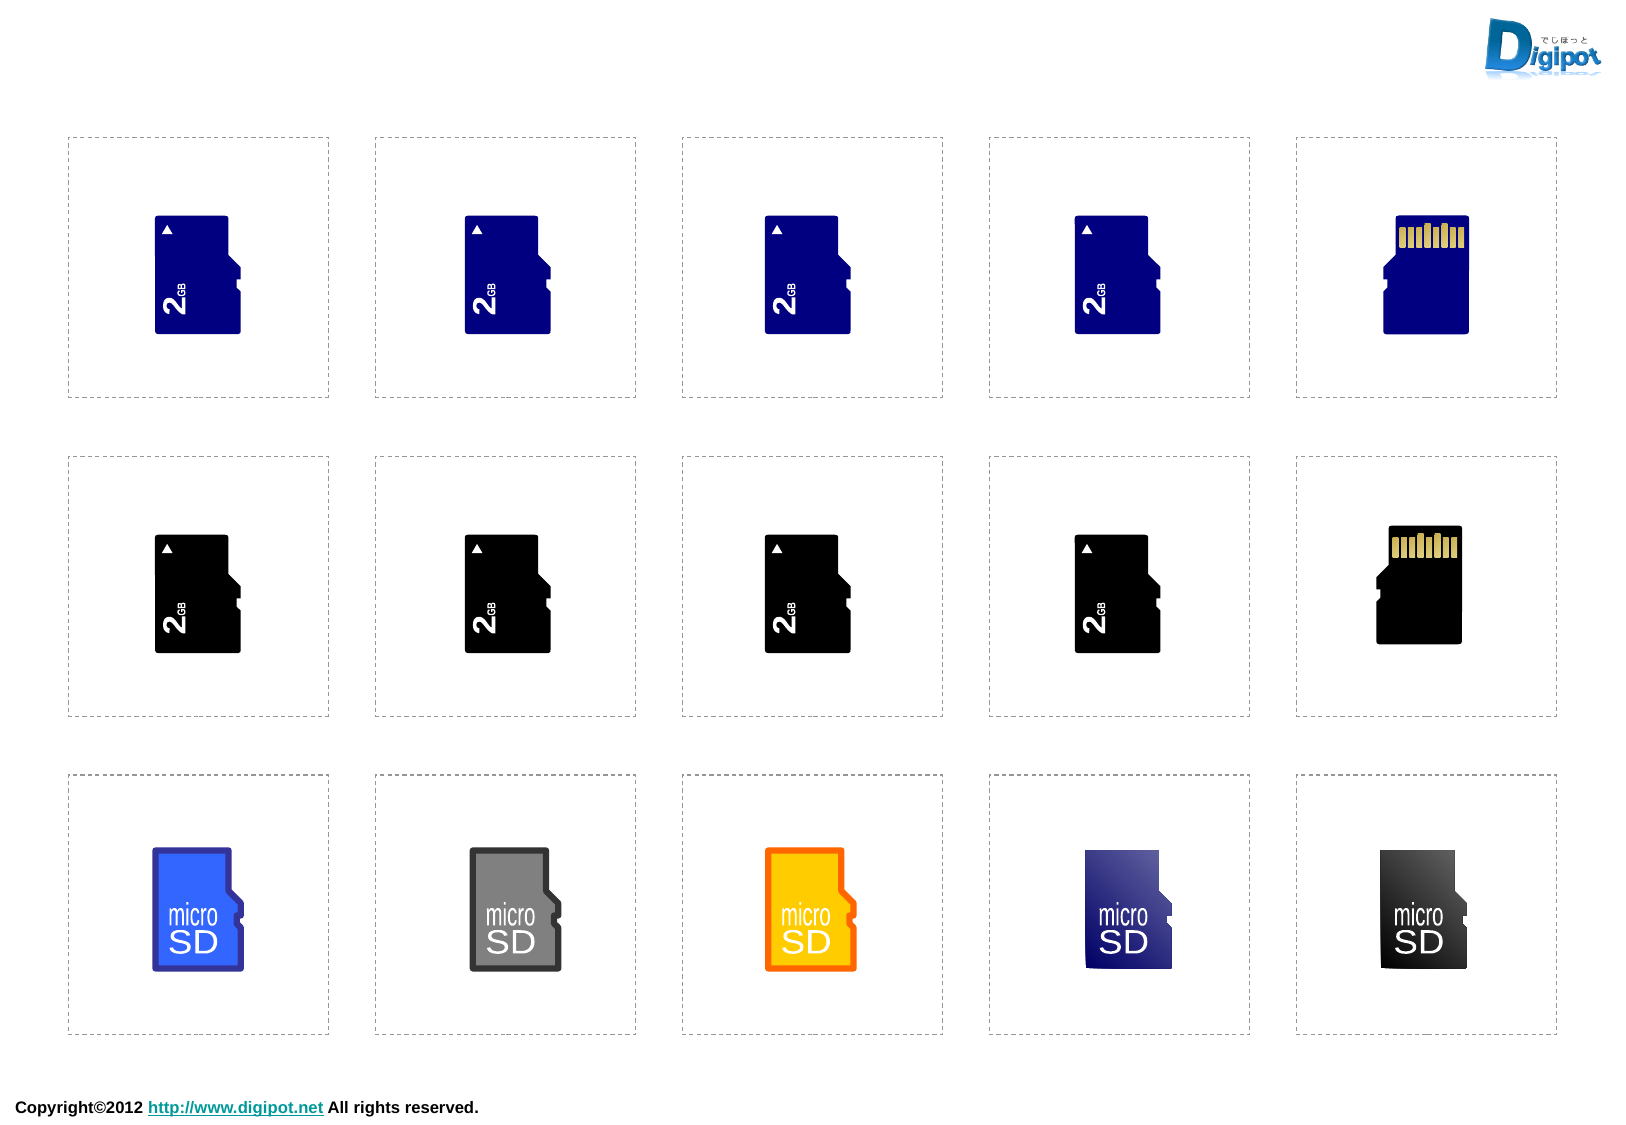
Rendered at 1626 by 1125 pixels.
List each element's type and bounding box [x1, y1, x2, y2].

text_box [764, 534, 851, 654]
text_box [764, 215, 851, 335]
text_box [155, 850, 241, 969]
text_box [1074, 534, 1161, 654]
text_box [1376, 525, 1463, 645]
text_box [1383, 215, 1470, 335]
text_box [154, 215, 241, 335]
text_box [464, 534, 551, 654]
text_box [1074, 215, 1161, 335]
picture [1485, 18, 1602, 82]
text_box [154, 534, 241, 654]
text_box [1085, 850, 1171, 969]
text_box [464, 215, 551, 335]
text_box [1380, 850, 1467, 969]
text_box [768, 850, 854, 969]
text_box [472, 850, 559, 969]
